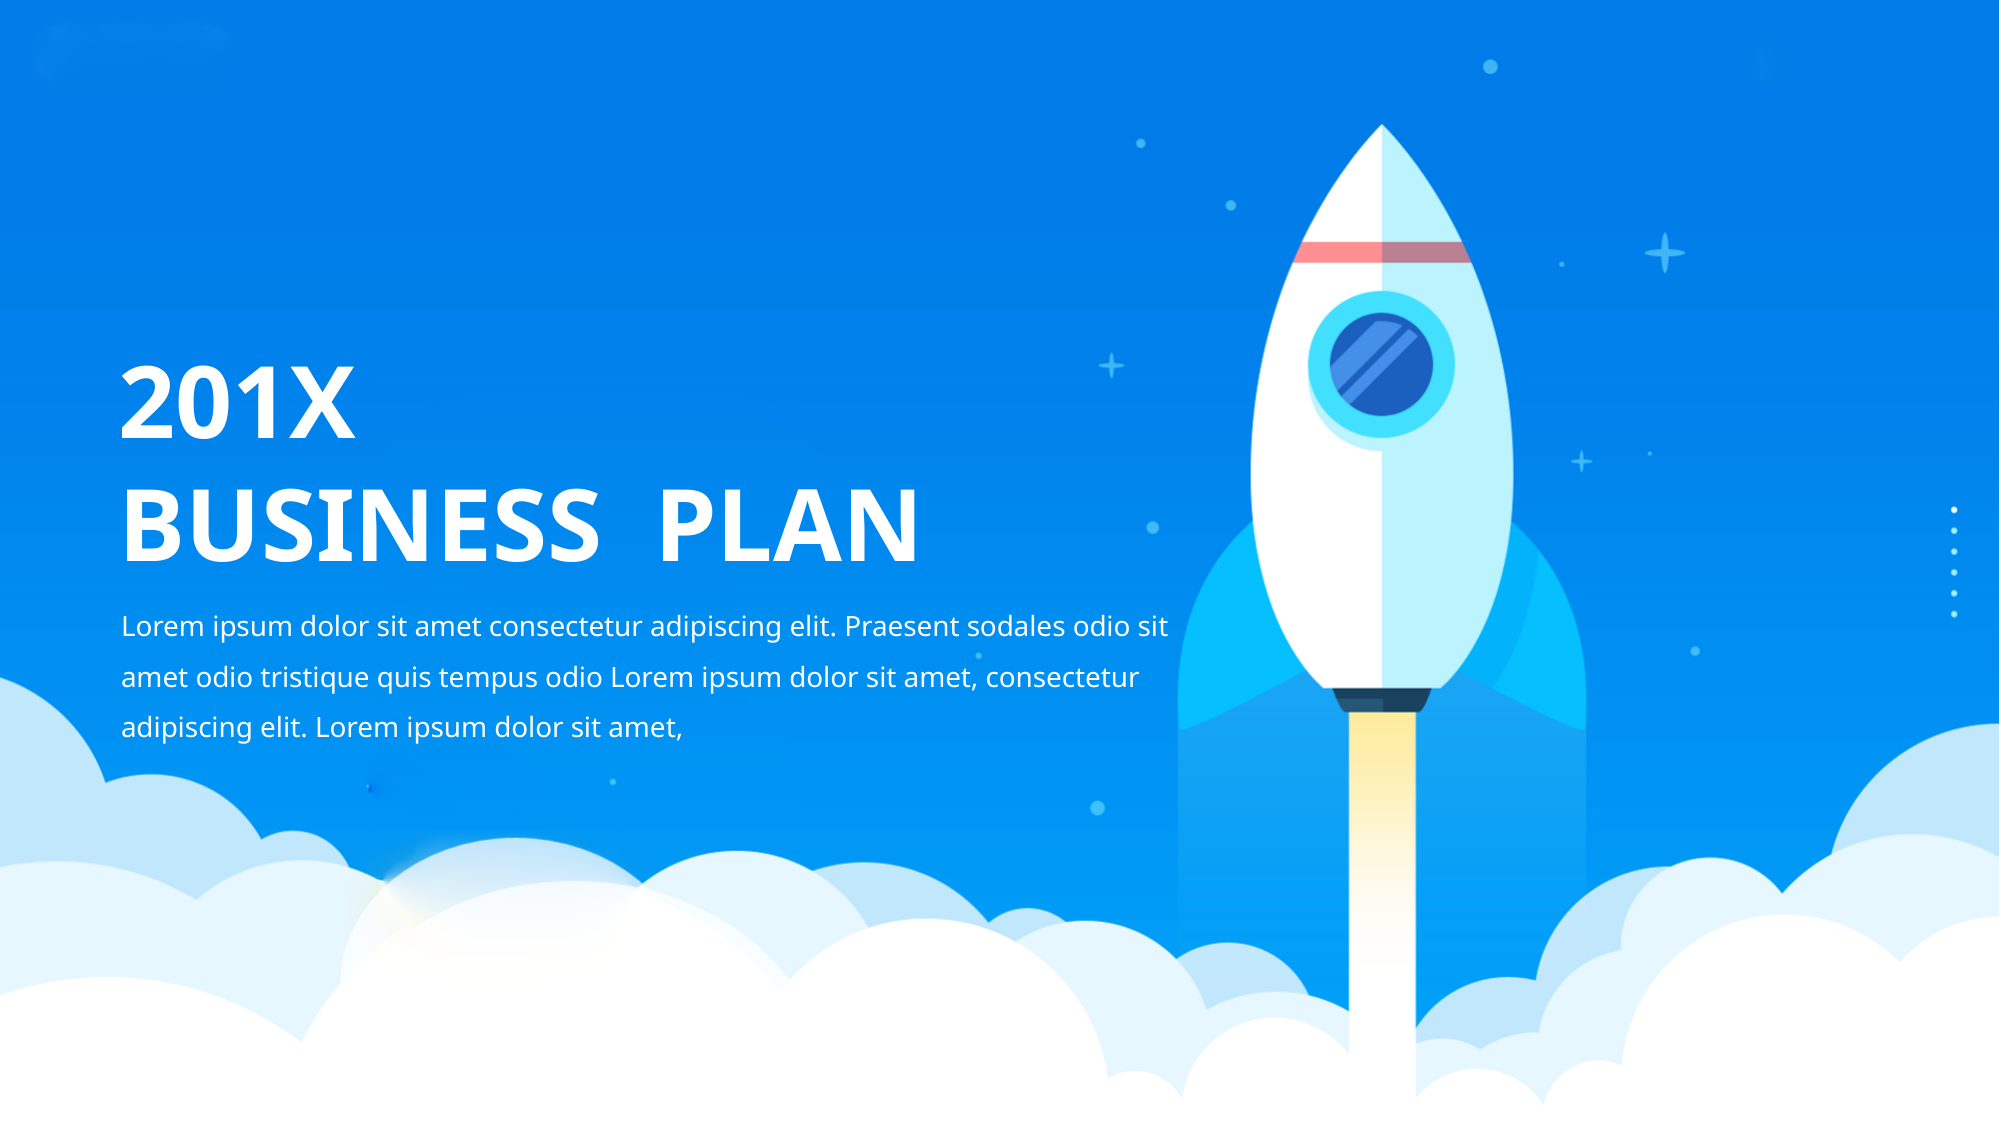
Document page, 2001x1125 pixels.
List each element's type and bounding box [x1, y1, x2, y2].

text_box [103, 331, 1657, 752]
picture [0, 0, 1999, 1125]
